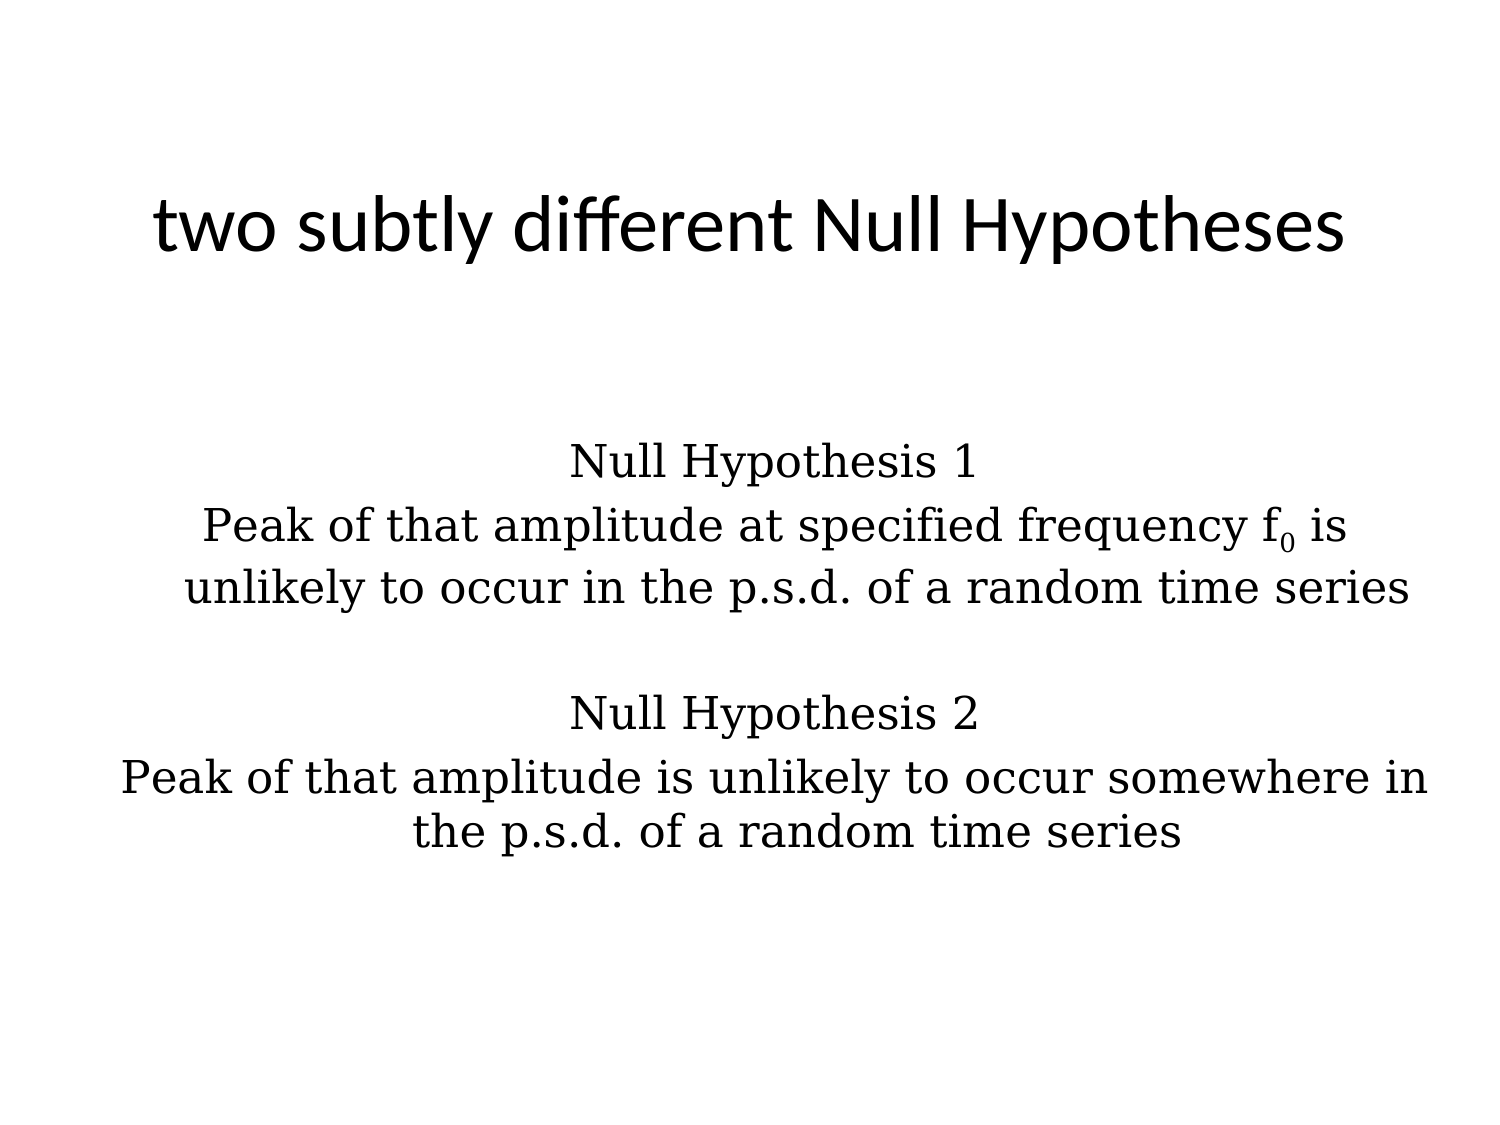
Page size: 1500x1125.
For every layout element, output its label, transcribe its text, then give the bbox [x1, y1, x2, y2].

title two subtly different Null Hypotheses [75, 125, 1425, 313]
list Null Hypothesis 1 Peak of that amplitude at specified frequency f0 is unlikely to occur in the p.s.d. of a random time series Null Hypothesis 2 Peak of that amplitude is unlikely to occur somewhere in the p.s.d. of a random time series [99, 425, 1450, 875]
